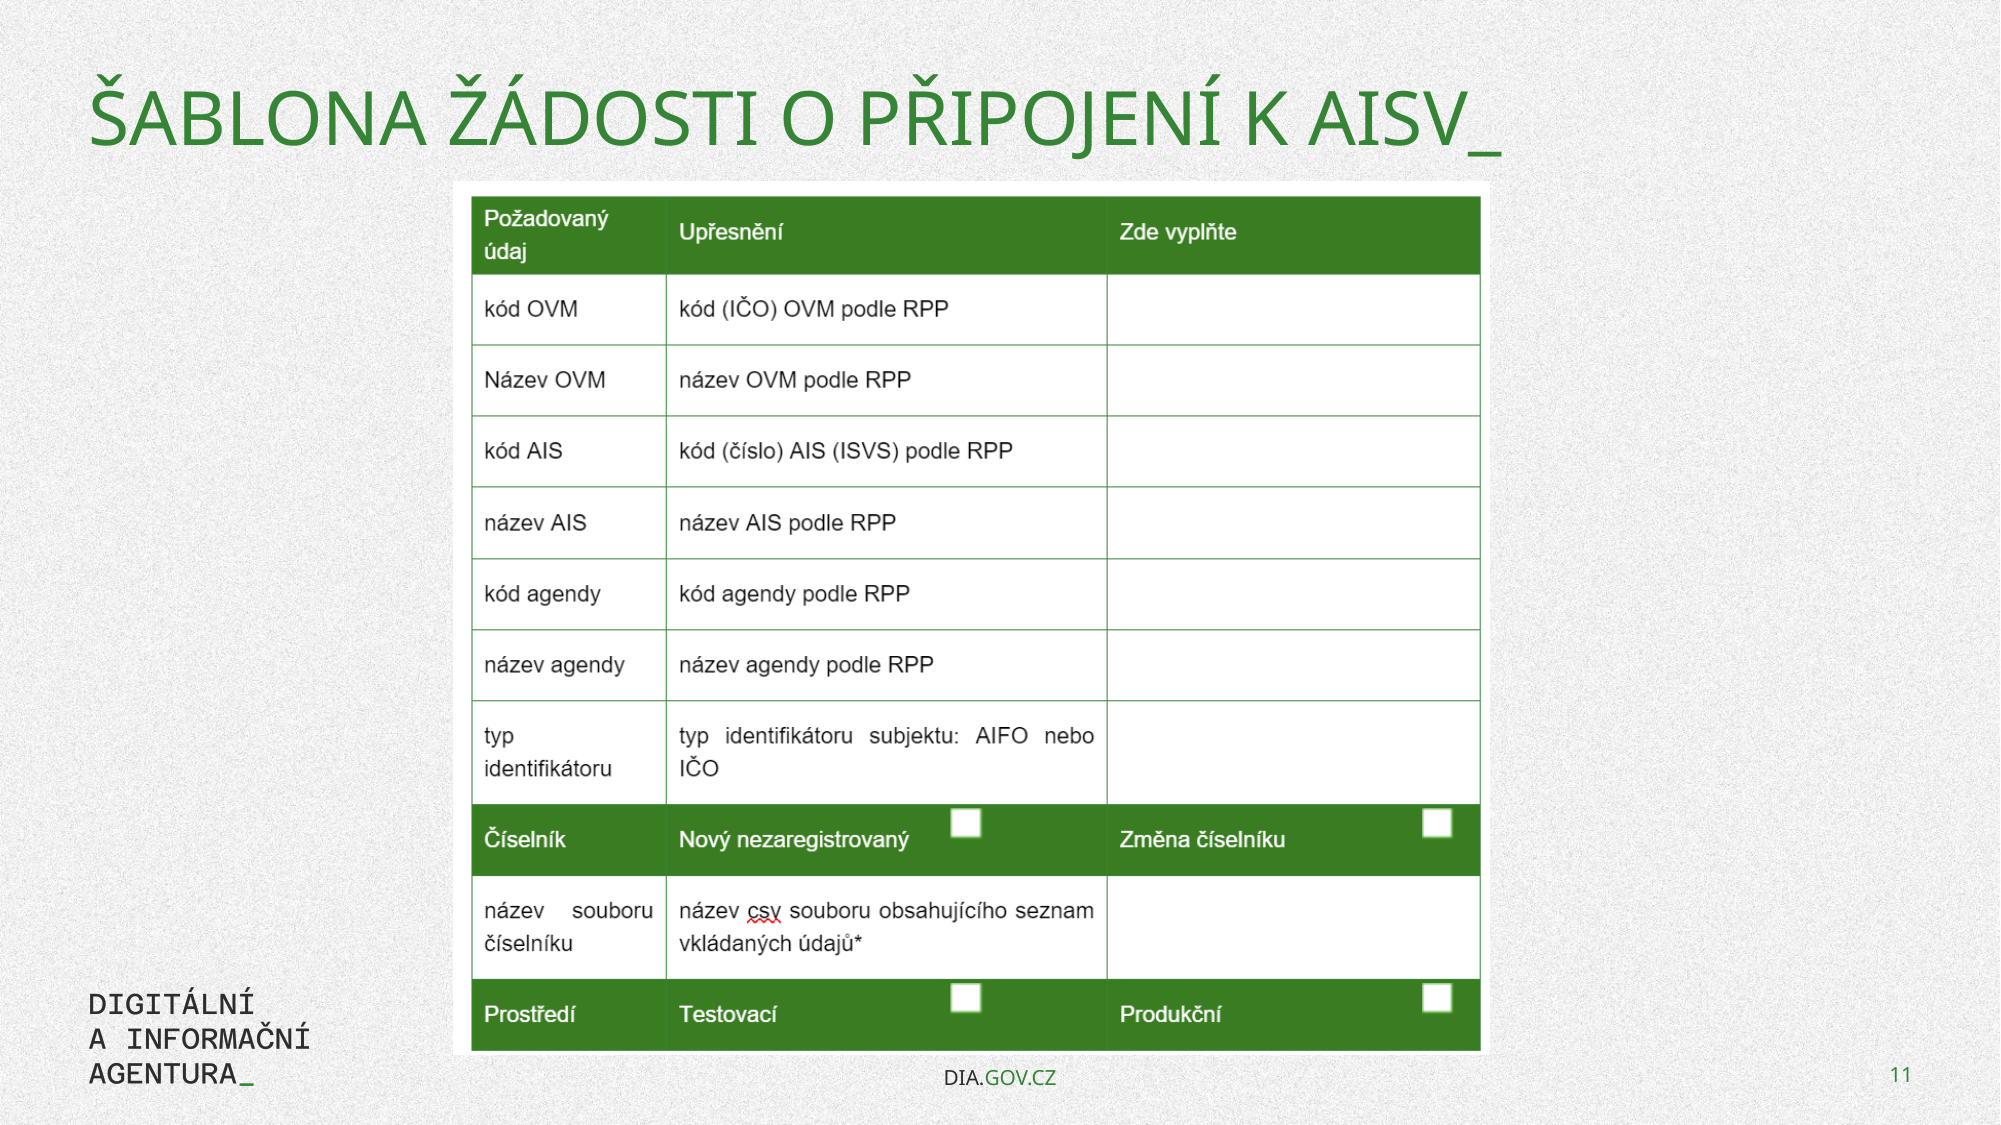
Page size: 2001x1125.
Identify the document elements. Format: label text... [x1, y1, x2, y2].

slide_number 11 [1612, 1037, 1928, 1098]
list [453, 181, 1490, 1055]
title Šablona žádosti o připojení k AISV_ [88, 70, 1912, 284]
footer DIA.GOV.CZ [558, 1055, 1442, 1098]
picture [0, 0, 2001, 1125]
